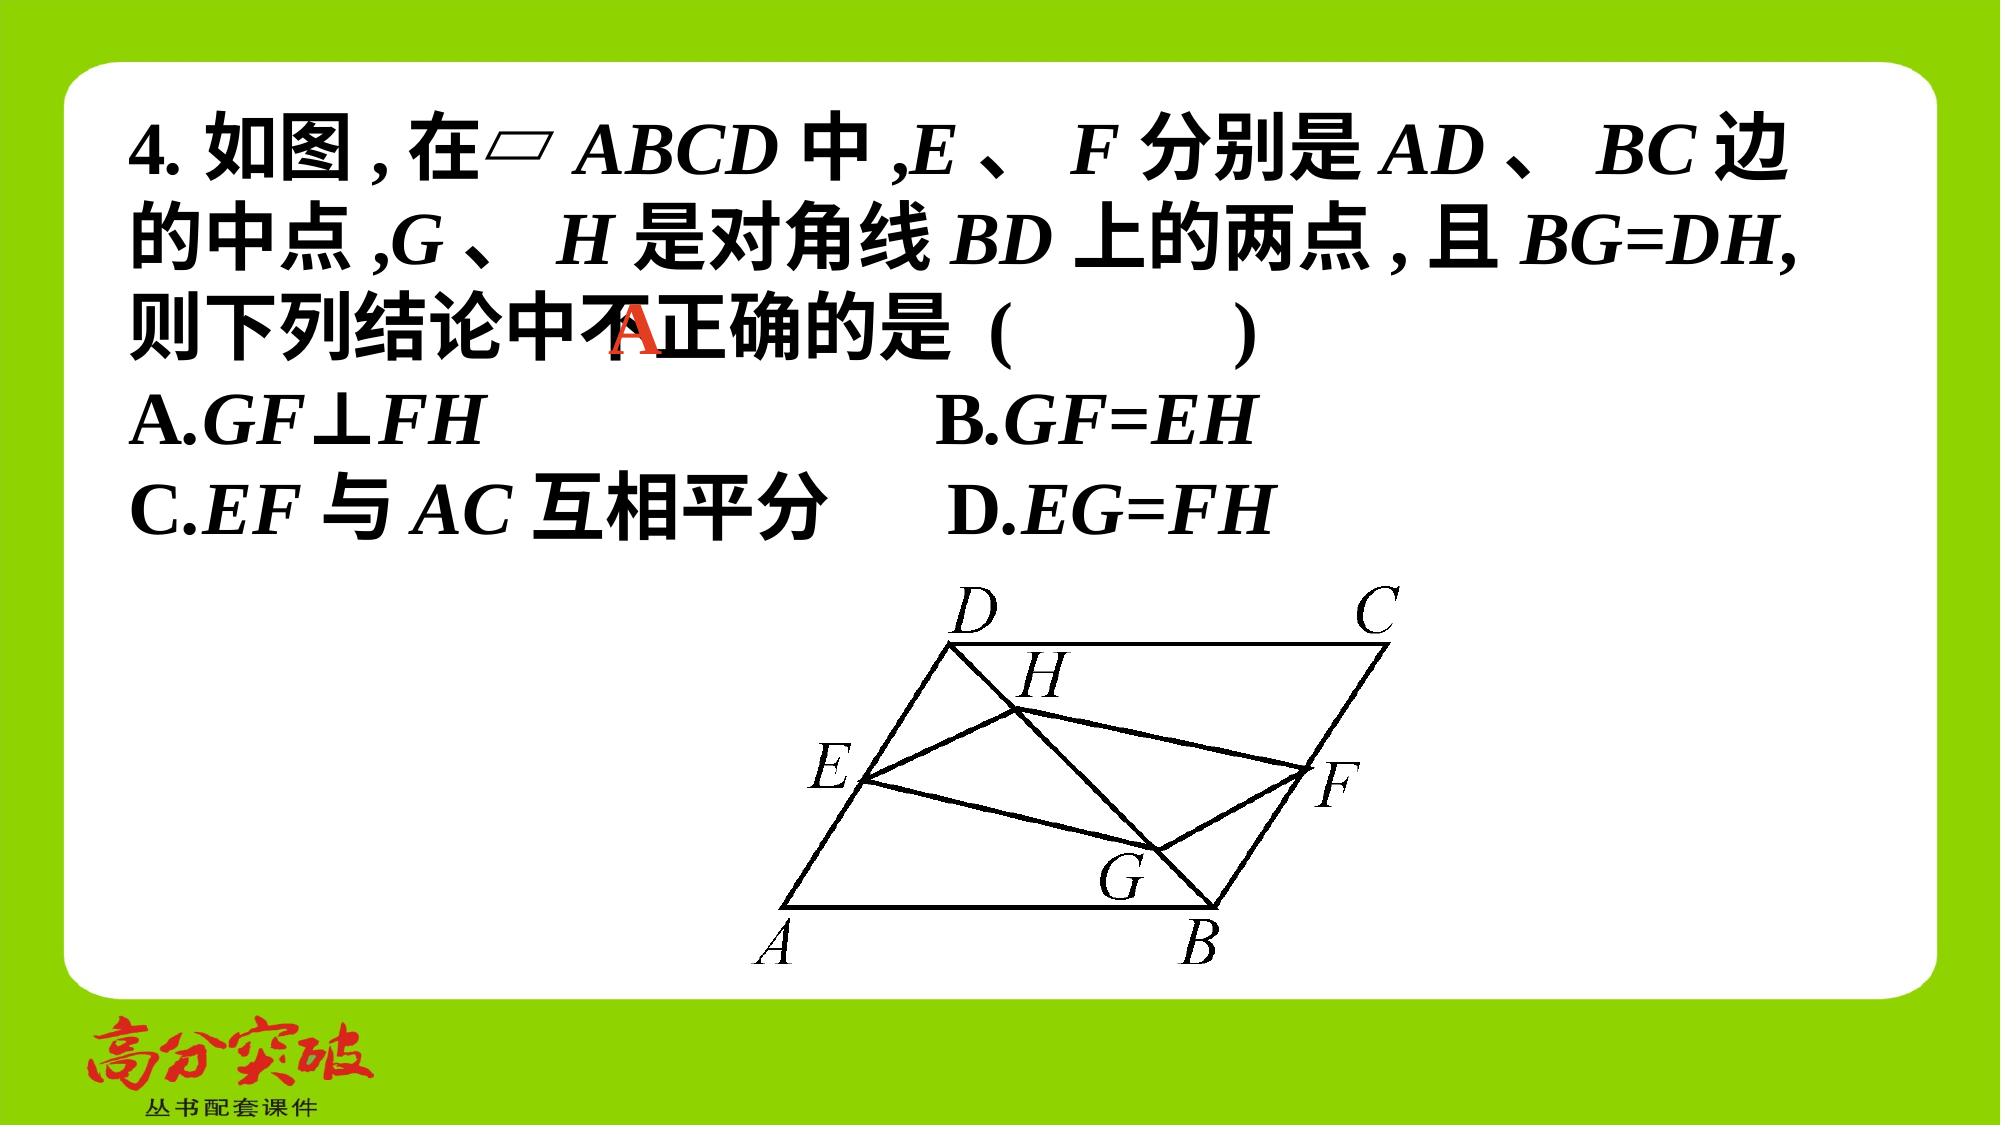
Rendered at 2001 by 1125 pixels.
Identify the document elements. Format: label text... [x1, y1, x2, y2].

text_box 4.如图,在▱ABCD中,E、F分别是AD、BC边的中点,G、H是对角线BD上的两点,且BG=DH,则下列结论中不正确的是 ( ) A.GF⊥FH B.GF=EH C.EF与AC互相平分 D.EG=FH [114, 92, 1863, 558]
text_box A [593, 271, 717, 377]
picture [0, 0, 2001, 1125]
